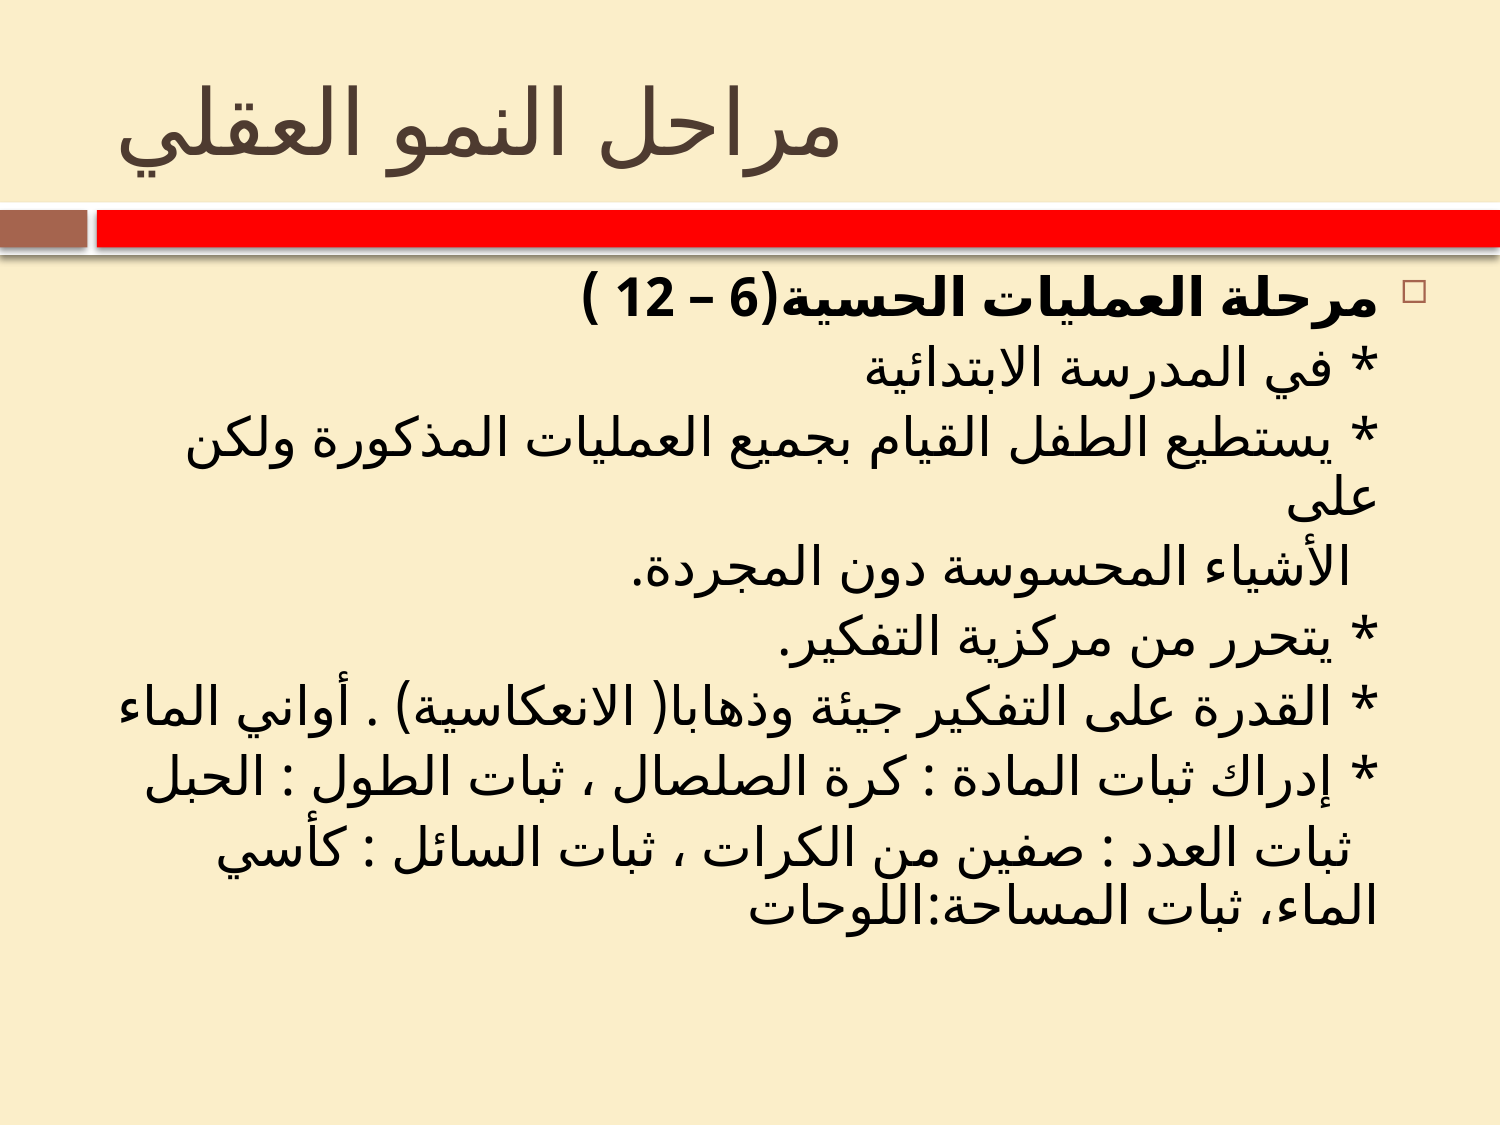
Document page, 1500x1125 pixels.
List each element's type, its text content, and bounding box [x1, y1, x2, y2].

title مراحل النمو العقلي [100, 37, 1438, 200]
list مرحلة العمليات الحسية(6 – 12 ) * في المدرسة الابتدائية * يستطيع الطفل القيام بجميع العمليات المذكورة ولكن على الأشياء المحسوسة دون المجردة. * يتحرر من مركزية التفكير. * القدرة على التفكير جيئة وذهابا( الانعكاسية) . أواني الماء * إدراك ثبات المادة : كرة الصلصال ، ثبات الطول : الحبل ثبات العدد : صفين من الكرات ، ثبات السائل : كأسي الماء، ثبات المساحة:اللوحات [100, 262, 1438, 1000]
